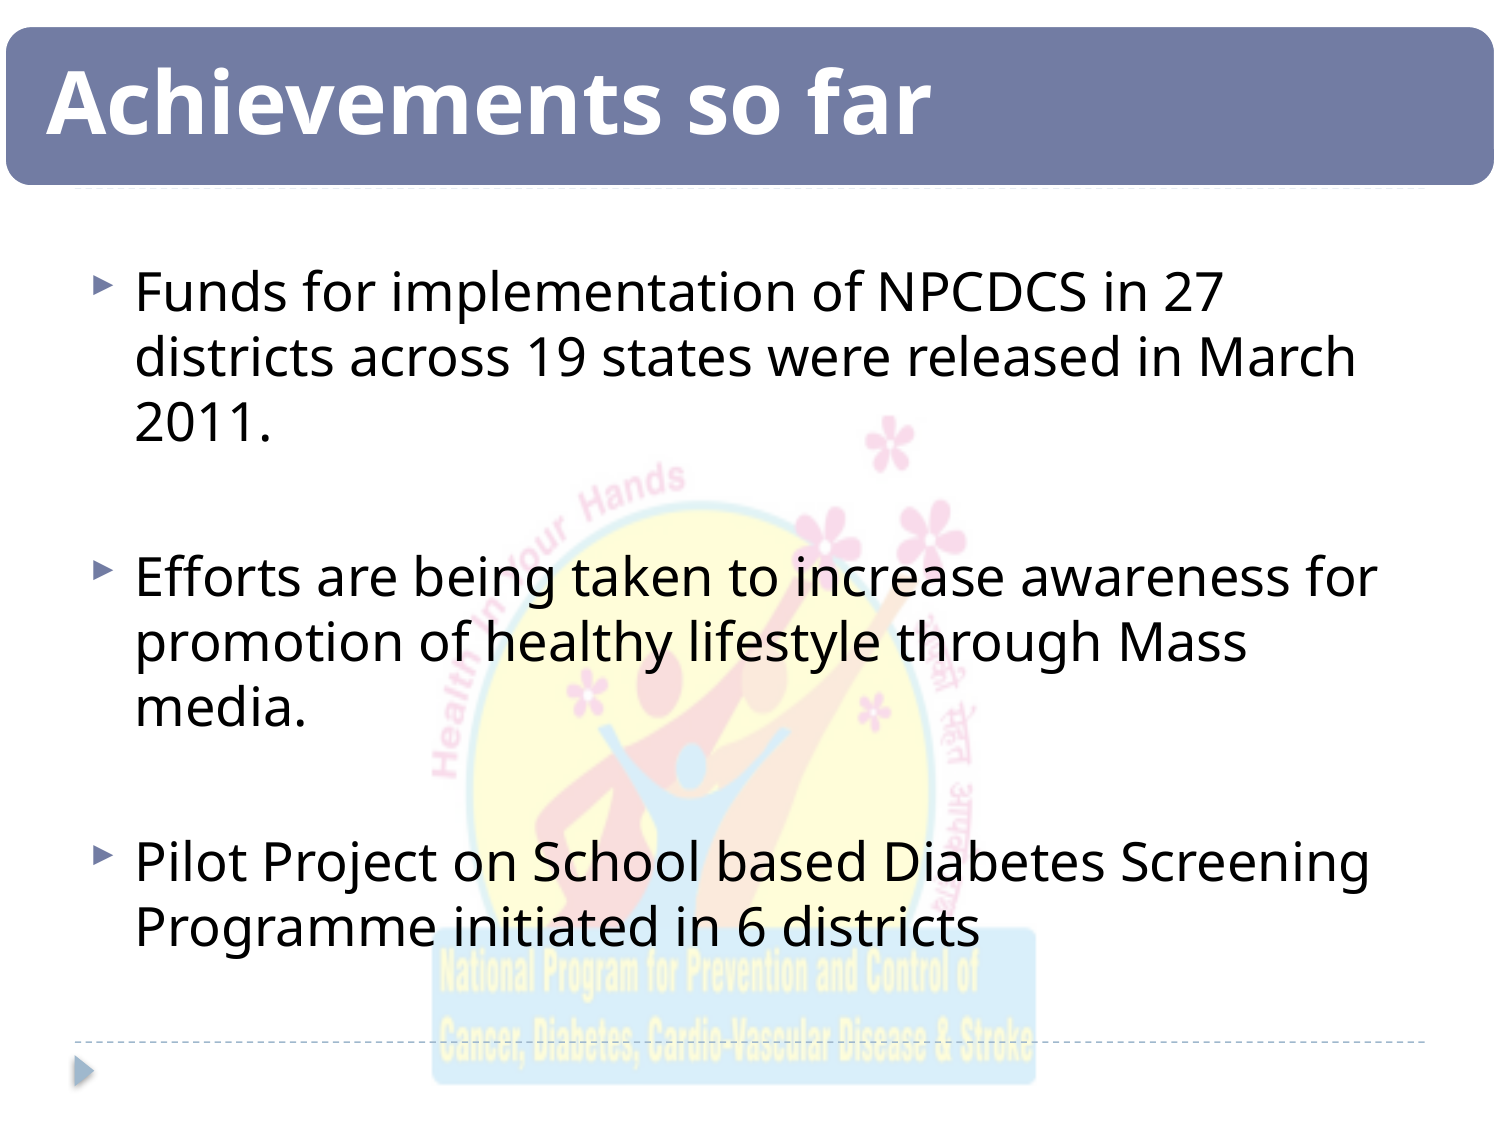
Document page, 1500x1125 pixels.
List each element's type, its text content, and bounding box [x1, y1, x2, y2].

list Funds for implementation of NPCDCS in 27 districts across 19 states were released in March 2011. Efforts are being taken to increase awareness for promotion of healthy lifestyle through Mass media. Pilot Project on School based Diabetes Screening Programme initiated in 6 districts [75, 249, 1425, 914]
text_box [4, 24, 1496, 188]
